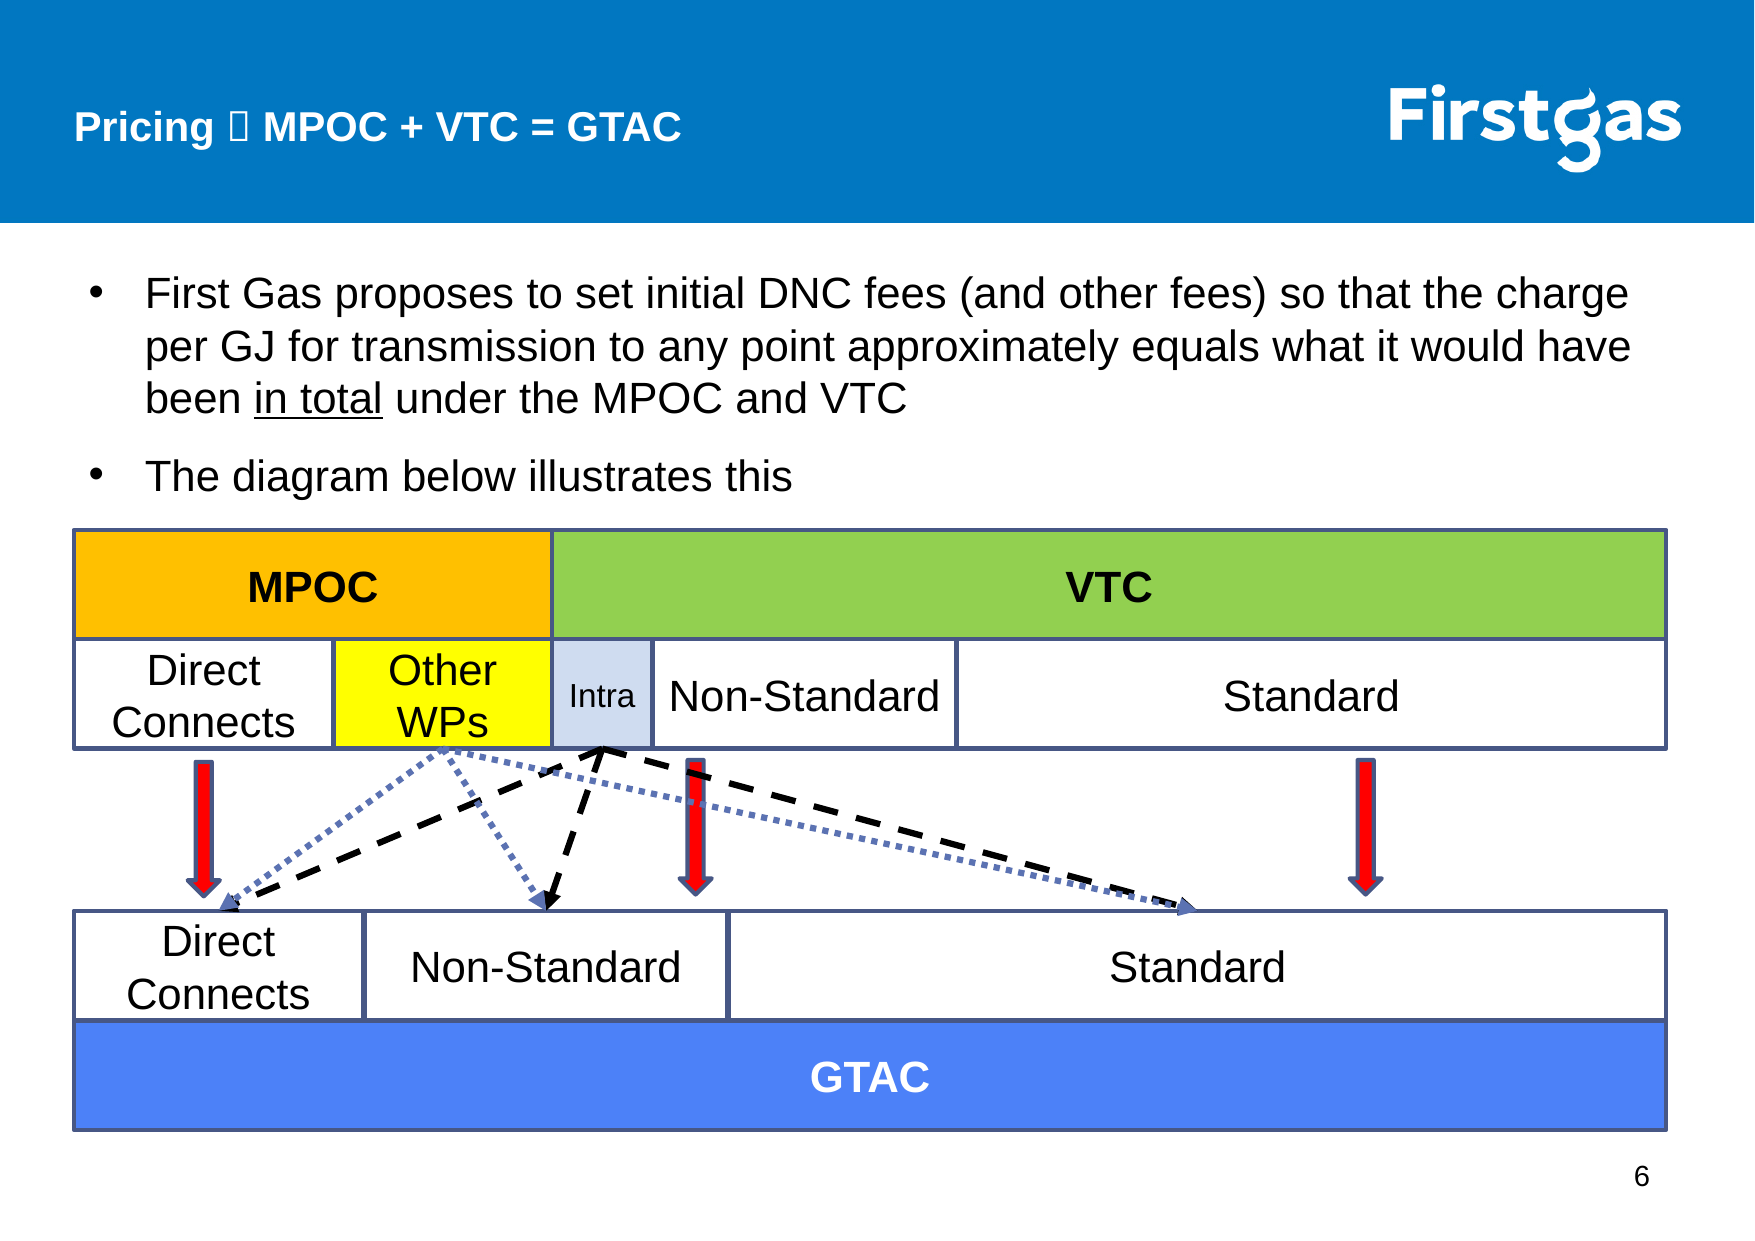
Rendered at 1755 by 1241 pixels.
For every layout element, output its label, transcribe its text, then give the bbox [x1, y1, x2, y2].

text_box VTC [550, 528, 1668, 637]
picture [0, 0, 1755, 1241]
text_box First Gas proposes to set initial DNC fees (and other fees) so that the charge per GJ for transmission to any point approximately equals what it would have been in total under the MPOC and VTC The diagram below illustrates this [73, 257, 1667, 508]
text_box [1347, 757, 1384, 897]
text_box Pricing  MPOC + VTC = GTAC [73, 78, 1350, 148]
text_box GTAC [72, 1022, 1668, 1132]
text_box MPOC [72, 528, 550, 637]
text_box [185, 759, 212, 899]
text_box Intra [550, 637, 650, 746]
slide_number 6 [1257, 1149, 1667, 1216]
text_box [442, 748, 1198, 912]
text_box Non-Standard [363, 920, 727, 1022]
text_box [218, 748, 440, 912]
text_box Other WPs [332, 637, 550, 746]
text_box Direct Connects [72, 637, 332, 751]
text_box Non-Standard [650, 637, 955, 746]
text_box Direct Connects [72, 909, 363, 1022]
text_box Standard [727, 909, 1668, 1022]
text_box Standard [955, 637, 1668, 751]
